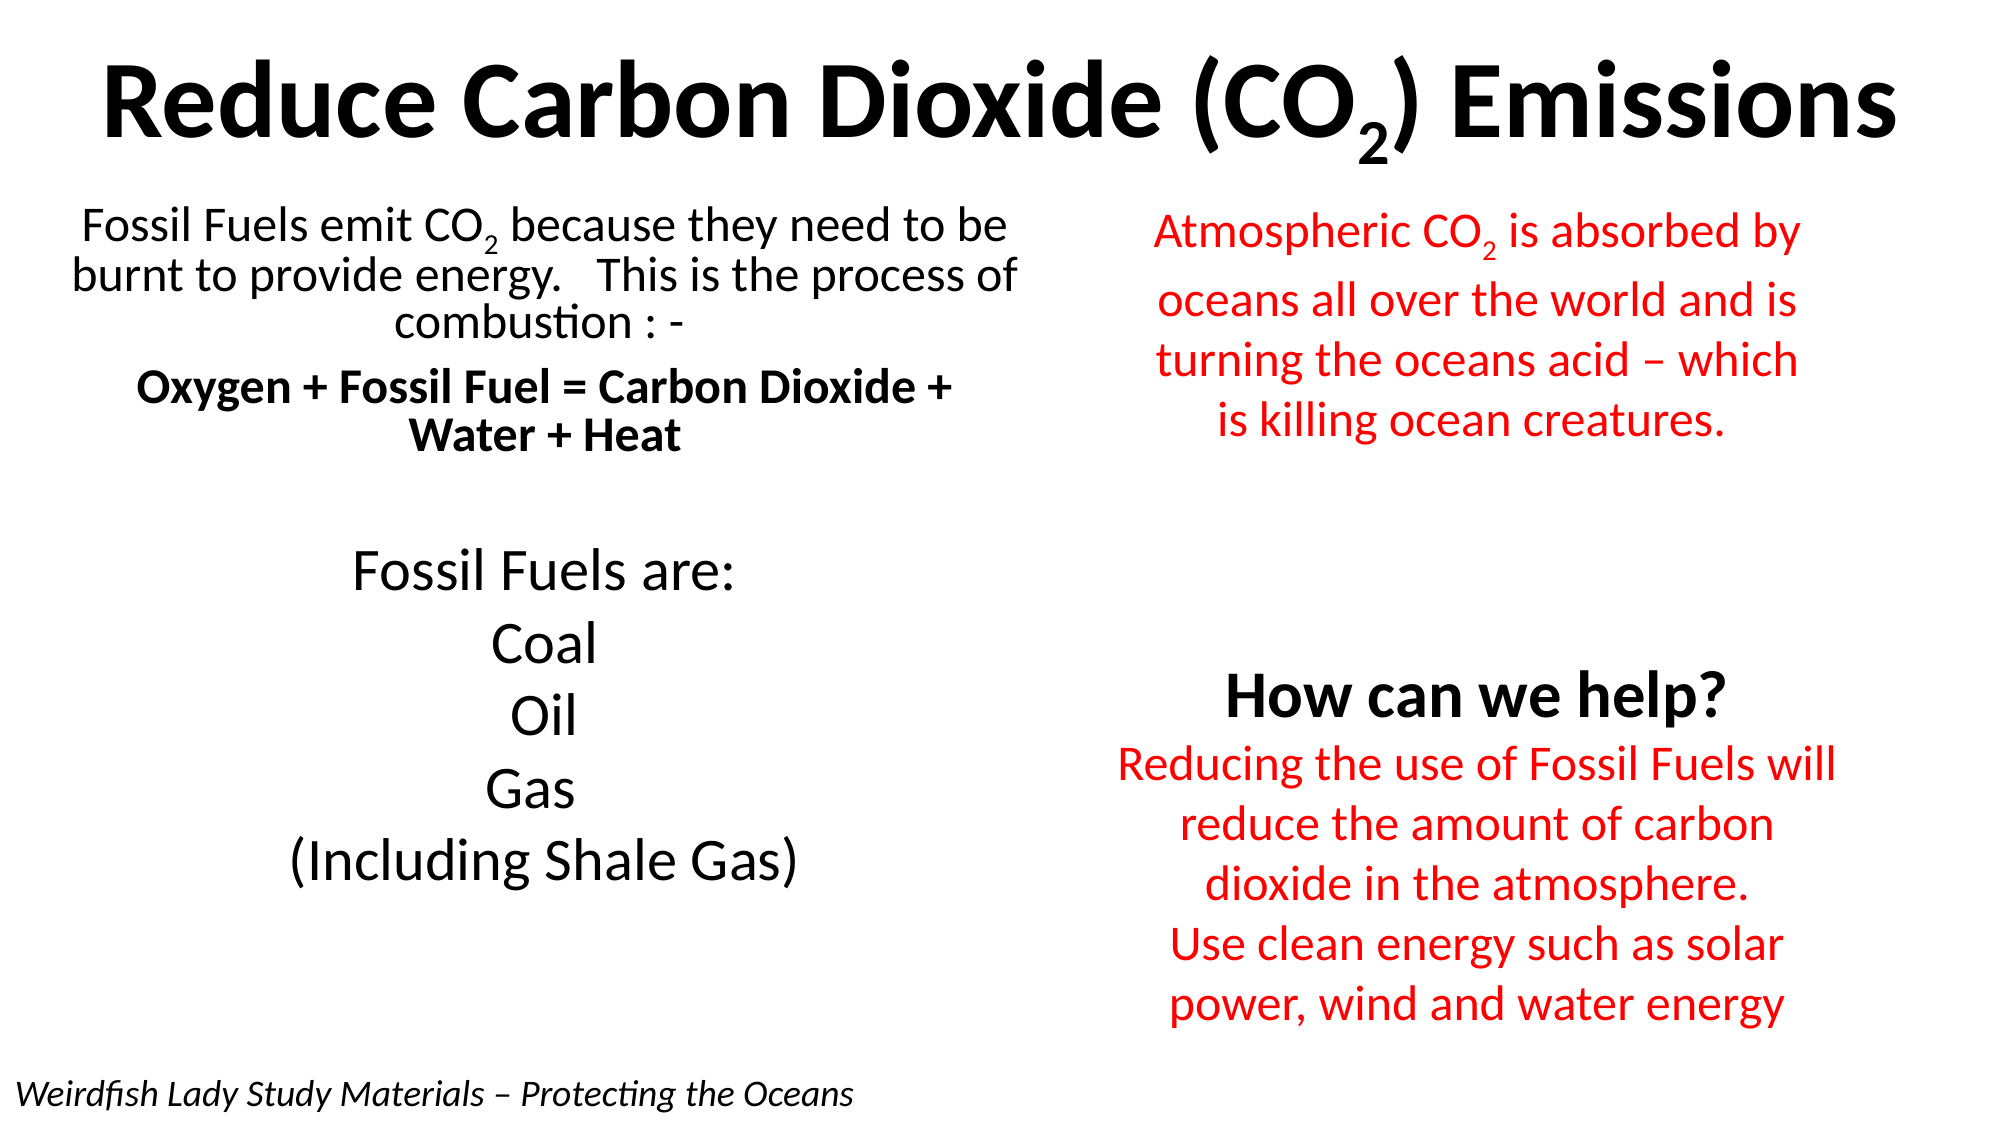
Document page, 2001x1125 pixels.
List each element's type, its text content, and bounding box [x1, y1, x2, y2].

text_box Weirdfish Lady Study Materials – Protecting the Oceans [0, 1061, 895, 1122]
text_box Atmospheric CO2 is absorbed by oceans all over the world and is turning the oceans acid – which is killing ocean creatures. [1127, 190, 1828, 499]
text_box How can we help? Reducing the use of Fossil Fuels will reduce the amount of carbon dioxide in the atmosphere. Use clean energy such as solar power, wind and water energy [1089, 643, 1865, 1038]
title Reduce Carbon Dioxide (CO2) Emissions [0, 2, 2000, 191]
list Fossil Fuels emit CO2 because they need to be burnt to provide energy. This is the process of combustion : - Oxygen + Fossil Fuel = Carbon Dioxide + Water + Heat Fossil Fuels are: Coal Oil Gas (Including Shale Gas) [53, 190, 1037, 975]
